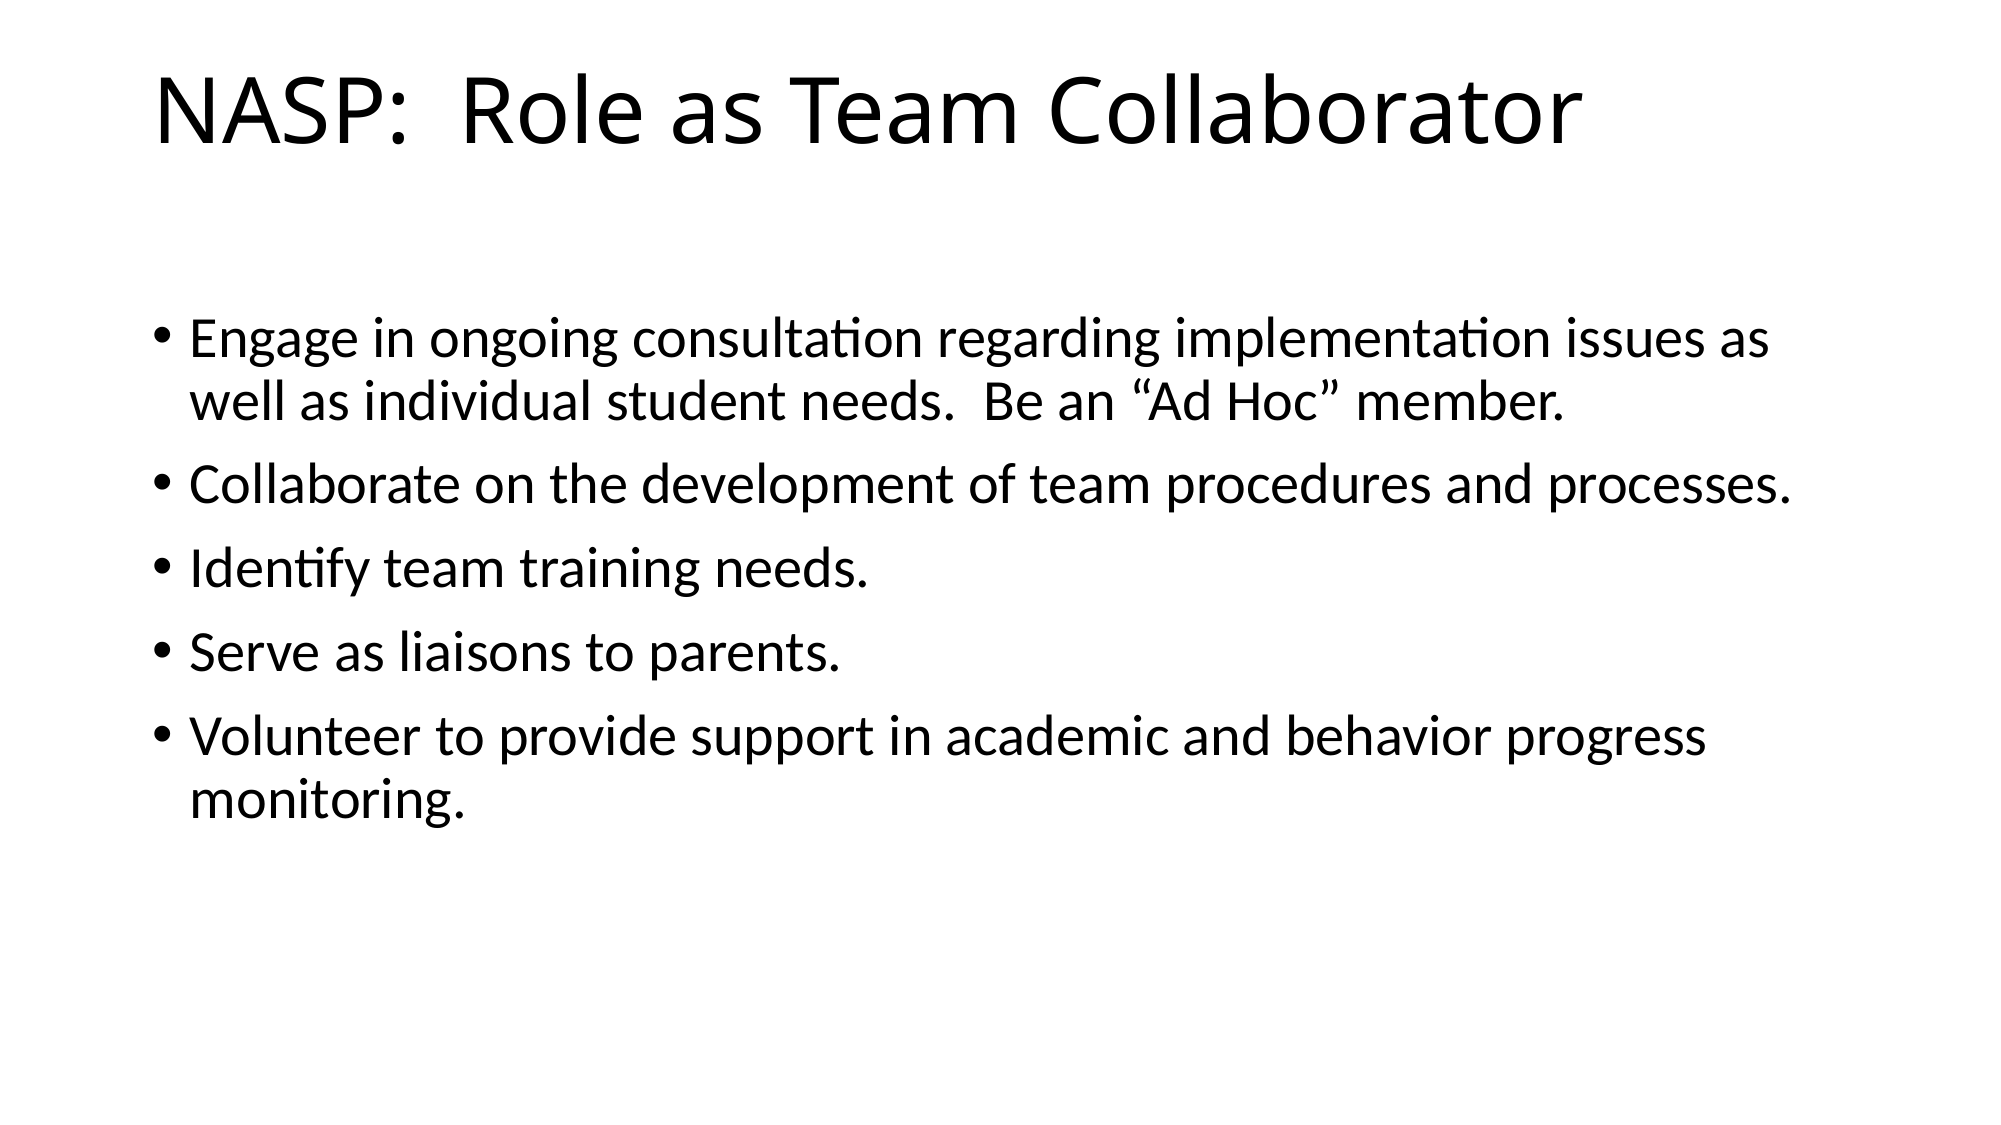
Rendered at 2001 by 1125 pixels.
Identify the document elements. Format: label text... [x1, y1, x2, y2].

list Engage in ongoing consultation regarding implementation issues as well as individual student needs. Be an “Ad Hoc” member. Collaborate on the development of team procedures and processes. Identify team training needs. Serve as liaisons to parents. Volunteer to provide support in academic and behavior progress monitoring. [137, 299, 1863, 1014]
title NASP: Role as Team Collaborator [137, 59, 1863, 278]
